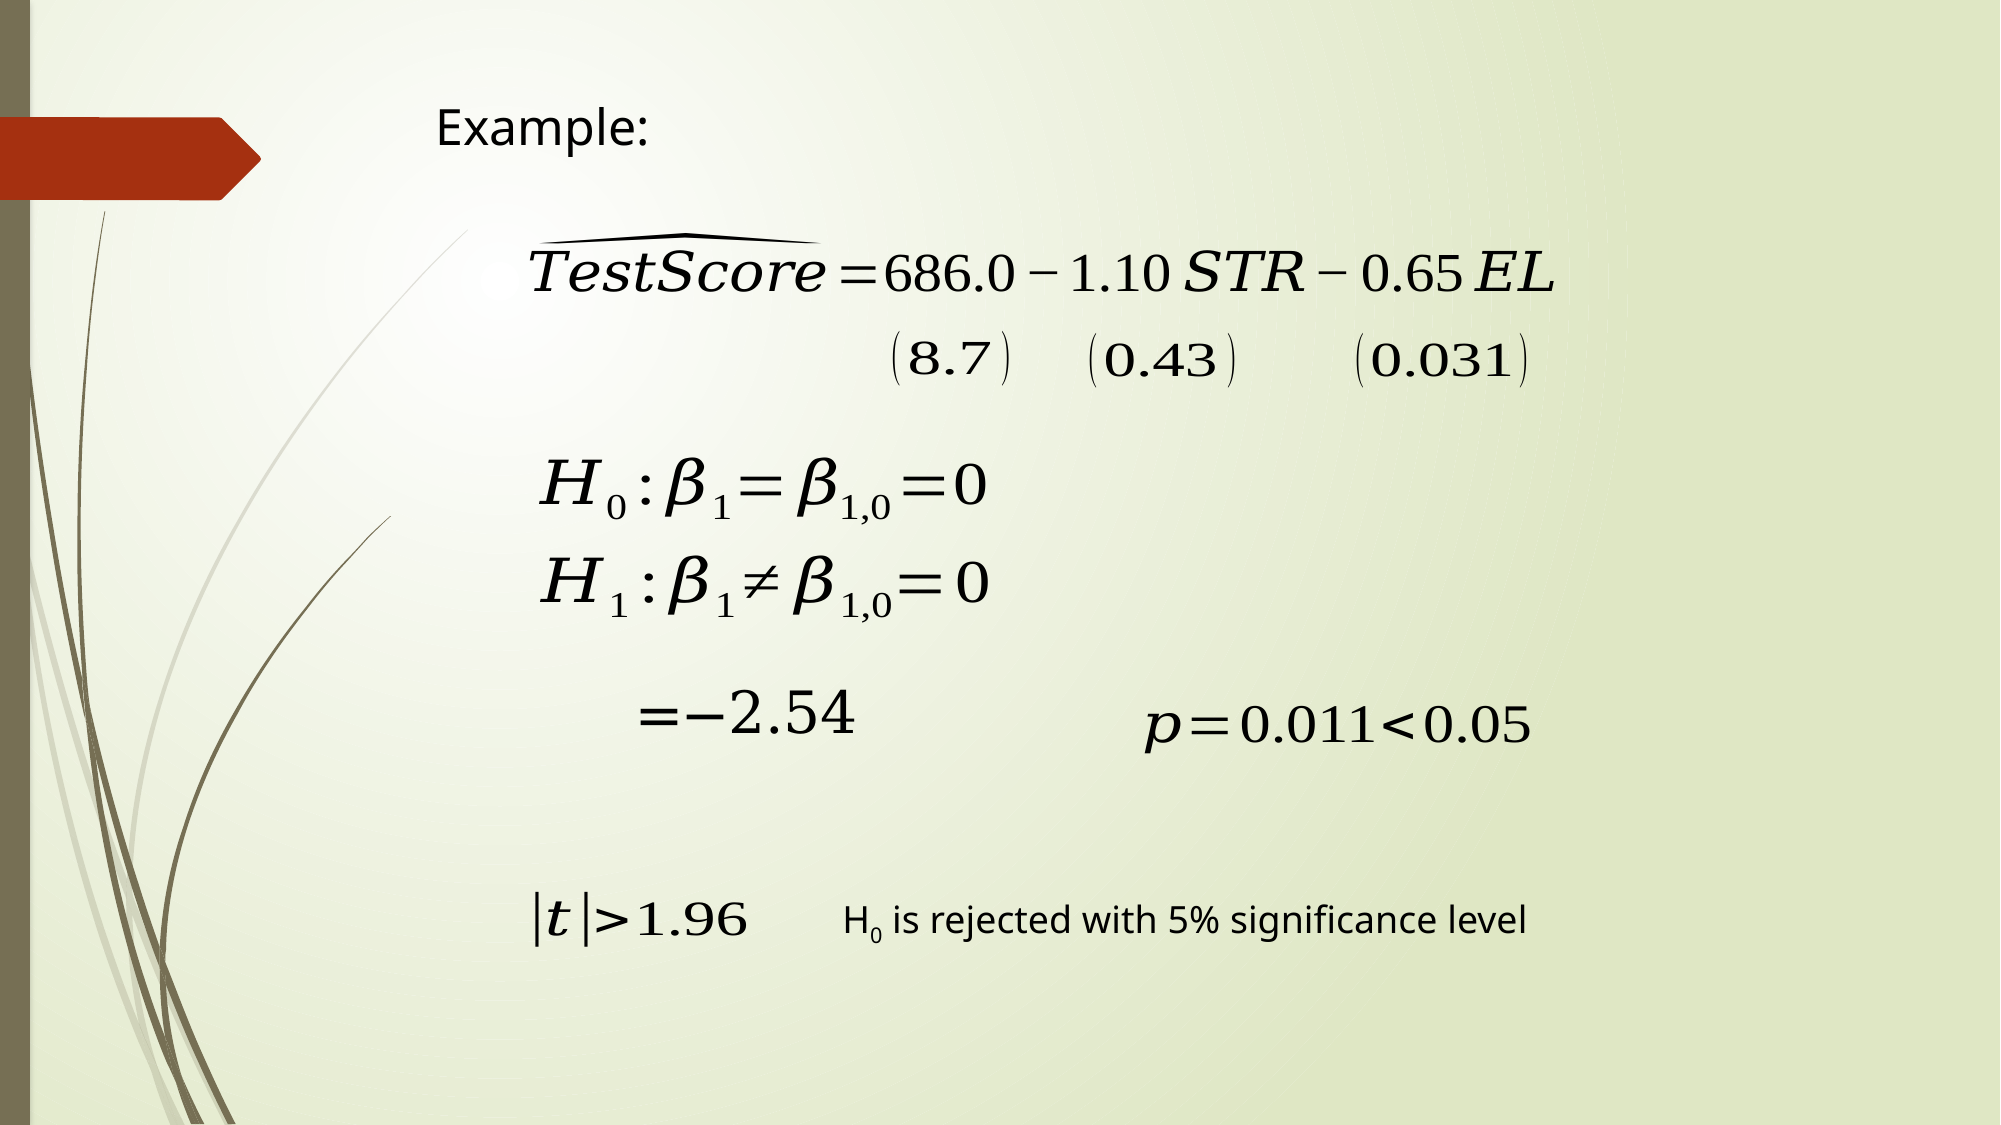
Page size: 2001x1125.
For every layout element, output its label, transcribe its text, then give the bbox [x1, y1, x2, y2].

text_box Example: [420, 88, 666, 164]
text_box H0 is rejected with 5% significance level [827, 888, 1544, 955]
